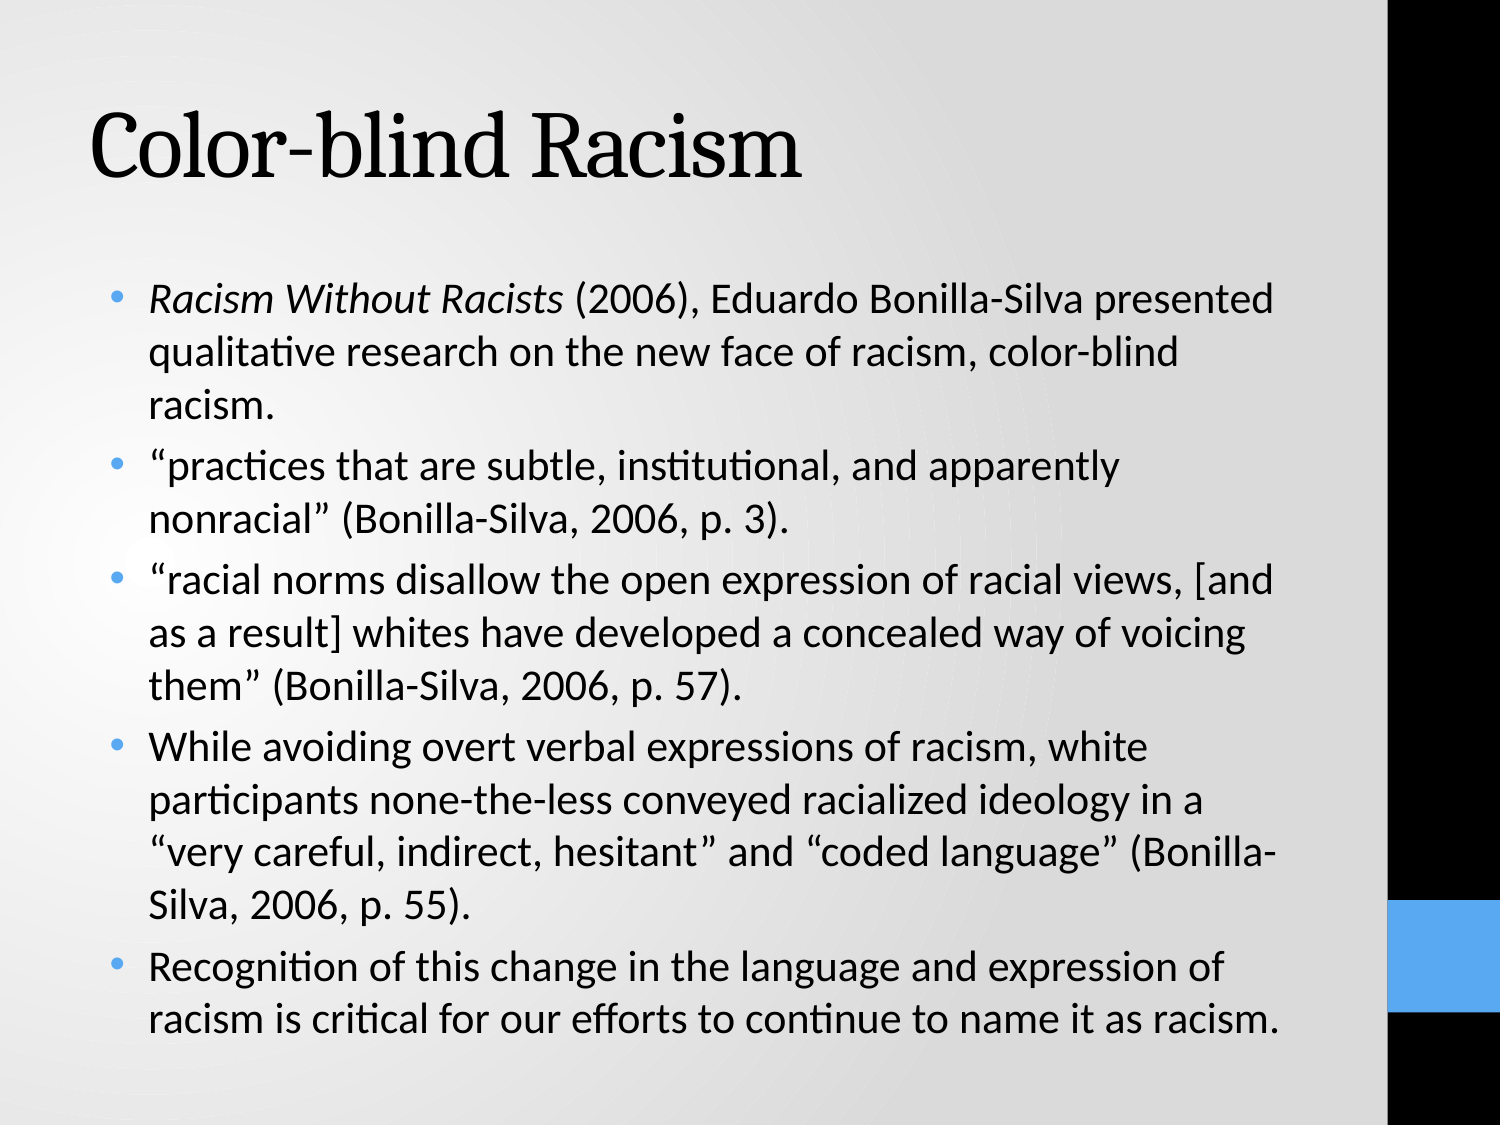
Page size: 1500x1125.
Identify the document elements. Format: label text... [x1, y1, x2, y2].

list Racism Without Racists (2006), Eduardo Bonilla-Silva presented qualitative research on the new face of racism, color-blind racism. “practices that are subtle, institutional, and apparently nonracial” (Bonilla-Silva, 2006, p. 3). “racial norms disallow the open expression of racial views, [and as a result] whites have developed a concealed way of voicing them” (Bonilla-Silva, 2006, p. 57). While avoiding overt verbal expressions of racism, white participants none-the-less conveyed racialized ideology in a “very careful, indirect, hesitant” and “coded language” (Bonilla-Silva, 2006, p. 55). Recognition of this change in the language and expression of racism is critical for our efforts to continue to name it as racism. [75, 262, 1325, 1050]
title Color-blind Racism [75, 45, 1325, 233]
